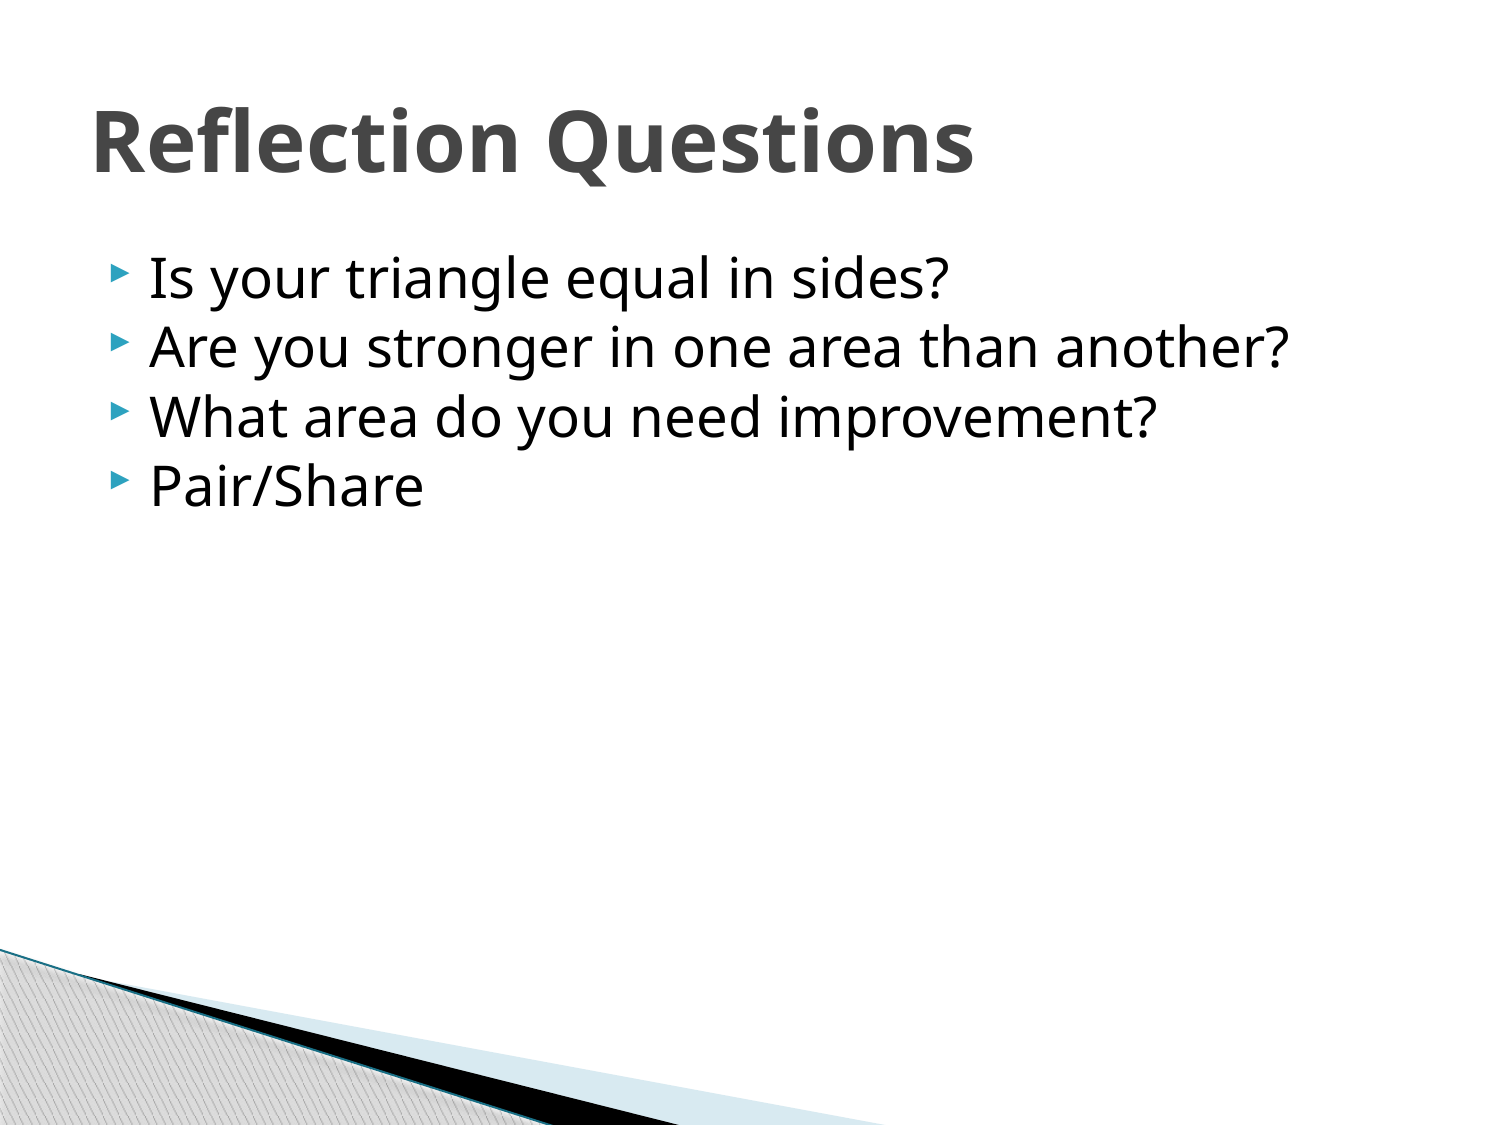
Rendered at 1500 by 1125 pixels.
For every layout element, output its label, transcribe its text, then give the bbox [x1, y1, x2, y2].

list Is your triangle equal in sides? Are you stronger in one area than another? What area do you need improvement? Pair/Share [75, 243, 1425, 986]
title Reflection Questions [75, 45, 1425, 233]
